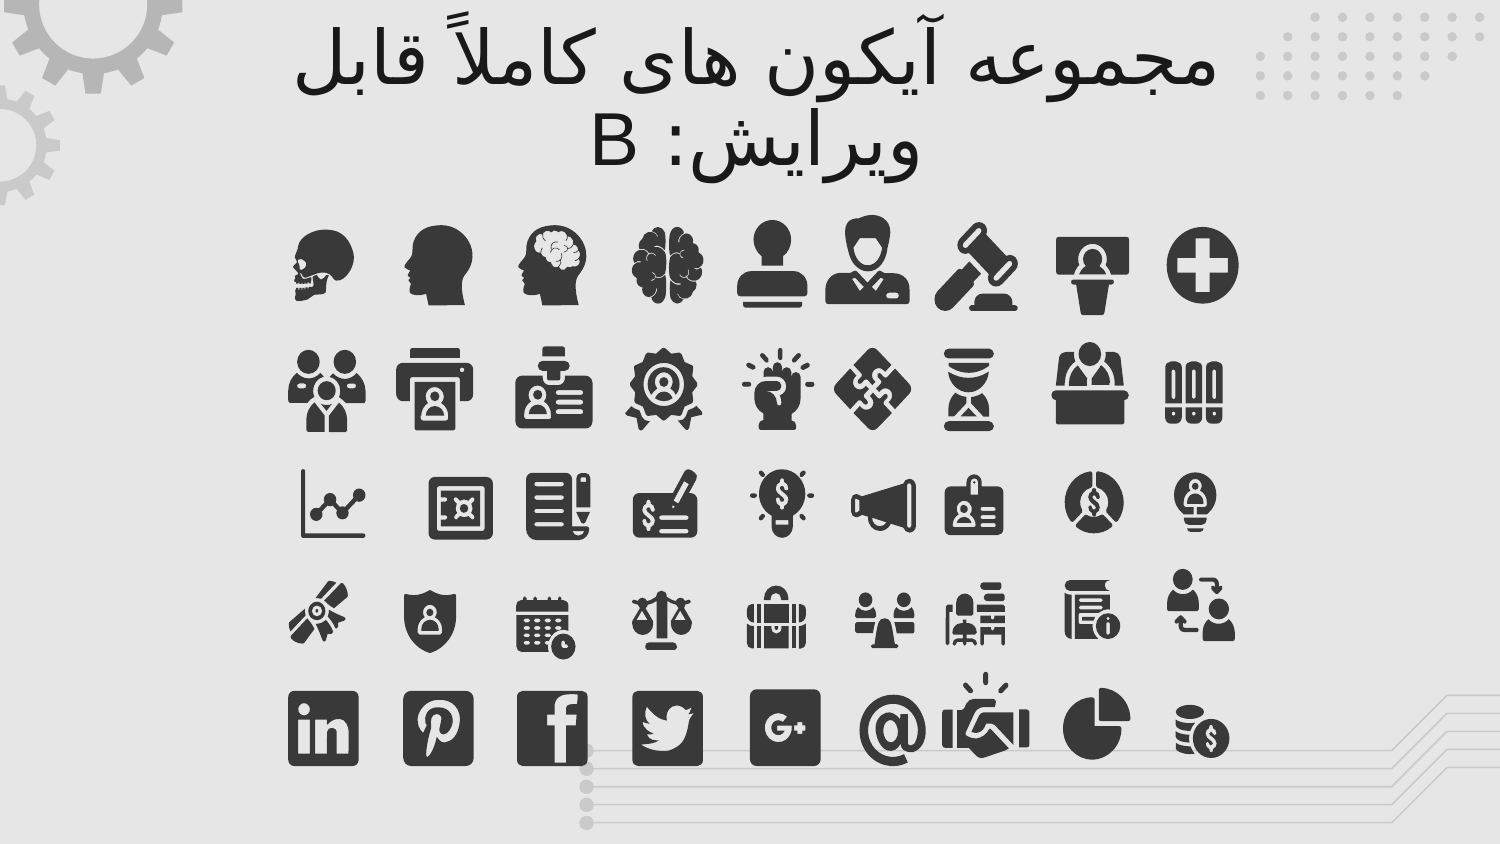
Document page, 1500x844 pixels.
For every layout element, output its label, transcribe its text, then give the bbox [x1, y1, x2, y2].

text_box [944, 474, 1004, 536]
text_box [1166, 226, 1239, 304]
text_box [287, 349, 366, 433]
text_box [518, 225, 587, 306]
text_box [749, 468, 815, 539]
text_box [854, 592, 915, 649]
text_box [632, 690, 703, 767]
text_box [1175, 704, 1230, 759]
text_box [525, 472, 591, 541]
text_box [631, 590, 693, 651]
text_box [934, 221, 1019, 312]
text_box [859, 694, 926, 767]
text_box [1164, 361, 1223, 424]
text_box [941, 671, 1030, 759]
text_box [1051, 341, 1130, 425]
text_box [943, 348, 995, 432]
text_box [632, 469, 698, 538]
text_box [1173, 472, 1217, 533]
text_box [292, 229, 354, 302]
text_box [1064, 471, 1124, 534]
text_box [833, 347, 913, 431]
text_box [749, 689, 821, 767]
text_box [945, 582, 1006, 647]
text_box [288, 690, 359, 767]
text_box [1055, 236, 1130, 316]
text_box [741, 347, 815, 431]
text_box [624, 347, 703, 431]
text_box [825, 214, 911, 305]
text_box مجموعه آیکون های کاملاً قابل ویرایش: B [189, 67, 1325, 135]
text_box [631, 226, 667, 304]
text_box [395, 347, 474, 431]
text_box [300, 468, 366, 539]
text_box [668, 226, 704, 304]
text_box [403, 690, 474, 767]
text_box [403, 589, 457, 654]
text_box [428, 476, 494, 540]
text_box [746, 585, 807, 649]
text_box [1062, 687, 1131, 760]
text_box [515, 596, 576, 660]
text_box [1166, 568, 1235, 642]
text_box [736, 219, 808, 309]
text_box [851, 478, 916, 533]
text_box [515, 346, 593, 429]
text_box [1064, 579, 1121, 640]
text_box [404, 224, 473, 306]
text_box [517, 690, 588, 767]
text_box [288, 580, 349, 644]
